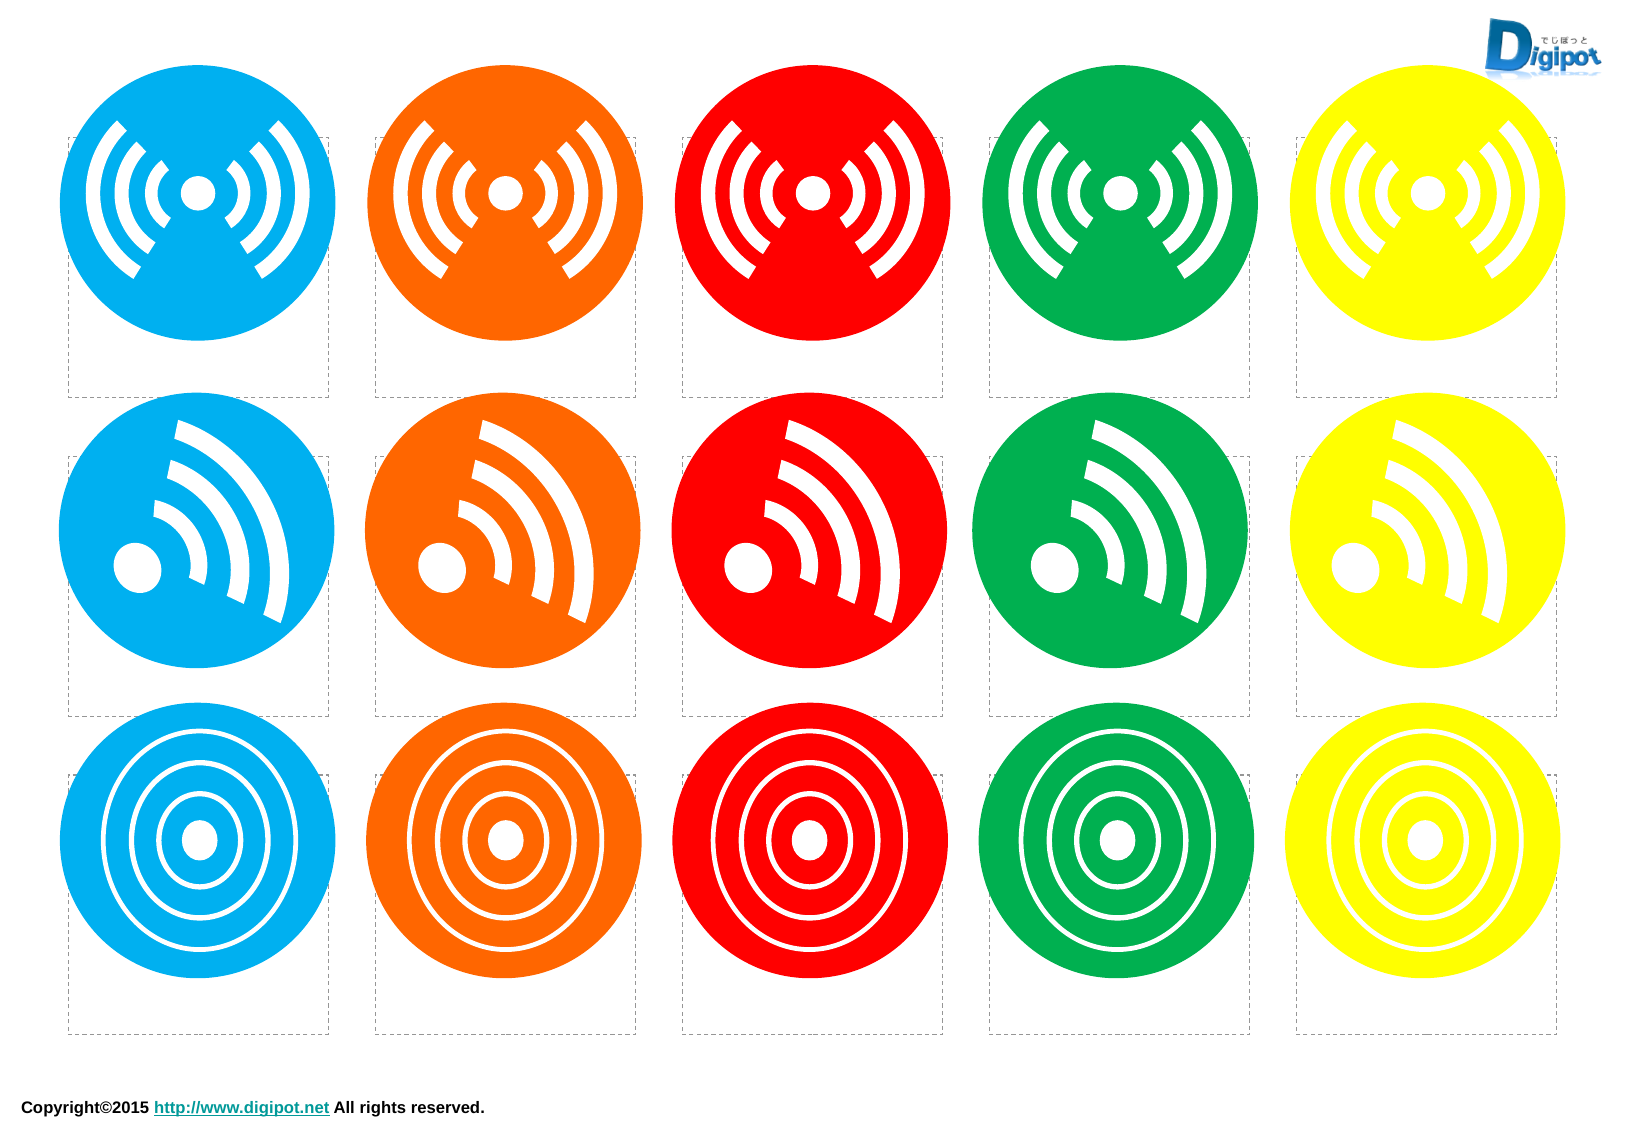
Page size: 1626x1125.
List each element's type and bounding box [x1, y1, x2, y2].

text_box [1284, 702, 1561, 979]
text_box [674, 64, 951, 341]
text_box [1233, 392, 1566, 710]
text_box [319, 392, 624, 710]
text_box [1289, 64, 1566, 341]
text_box [625, 392, 931, 710]
text_box [982, 64, 1259, 341]
text_box [365, 702, 642, 979]
text_box [15, 392, 318, 710]
text_box [978, 702, 1255, 979]
text_box [59, 702, 336, 979]
text_box [59, 64, 336, 341]
text_box [672, 702, 949, 979]
picture [1485, 18, 1602, 82]
text_box [932, 392, 1231, 710]
text_box [367, 64, 644, 341]
